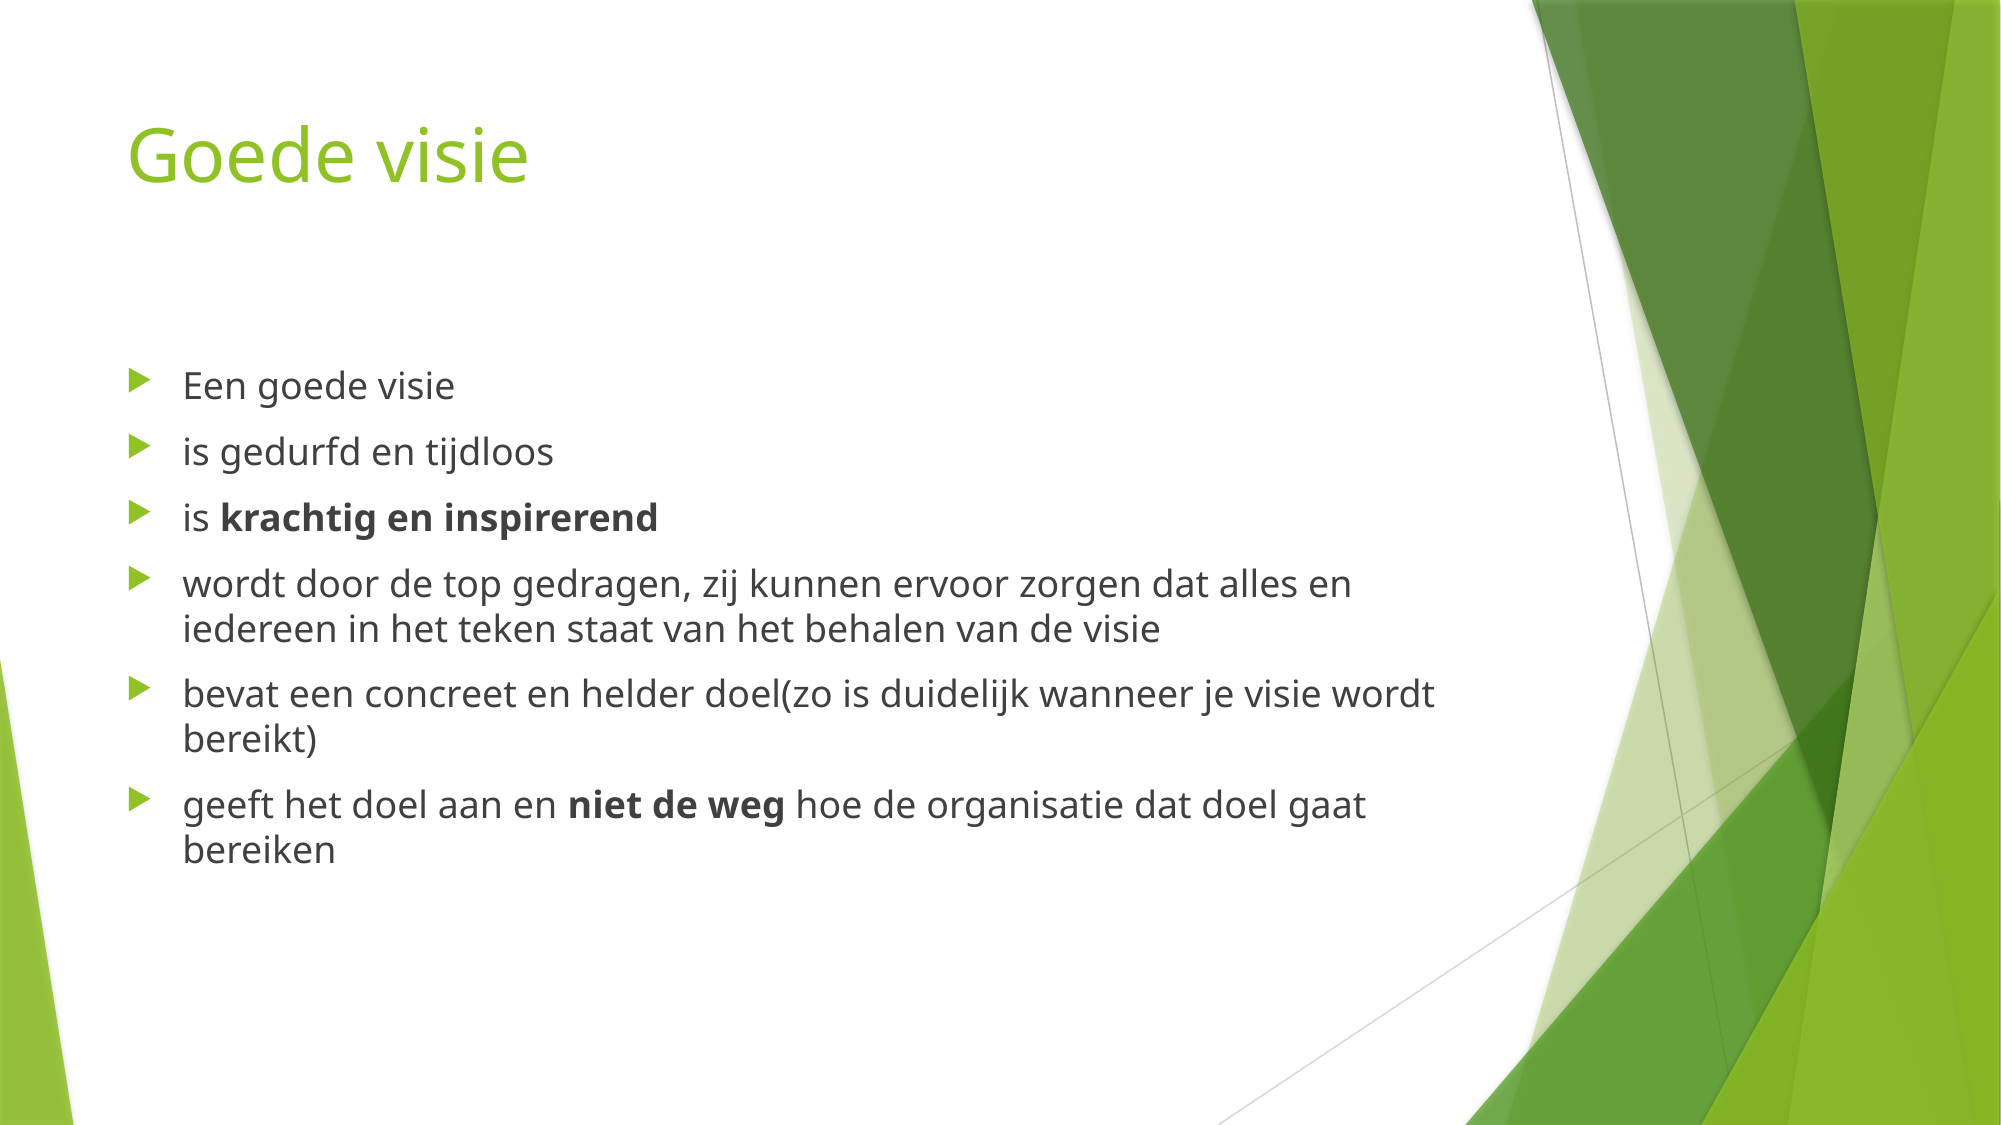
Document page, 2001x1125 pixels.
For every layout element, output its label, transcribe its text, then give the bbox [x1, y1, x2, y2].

title Goede visie [111, 99, 1522, 317]
list Een goede visie is gedurfd en tijdloos is krachtig en inspirerend wordt door de top gedragen, zij kunnen ervoor zorgen dat alles en iedereen in het teken staat van het behalen van de visie bevat een concreet en helder doel(zo is duidelijk wanneer je visie wordt bereikt) geeft het doel aan en niet de weg hoe de organisatie dat doel gaat bereiken [111, 354, 1522, 992]
